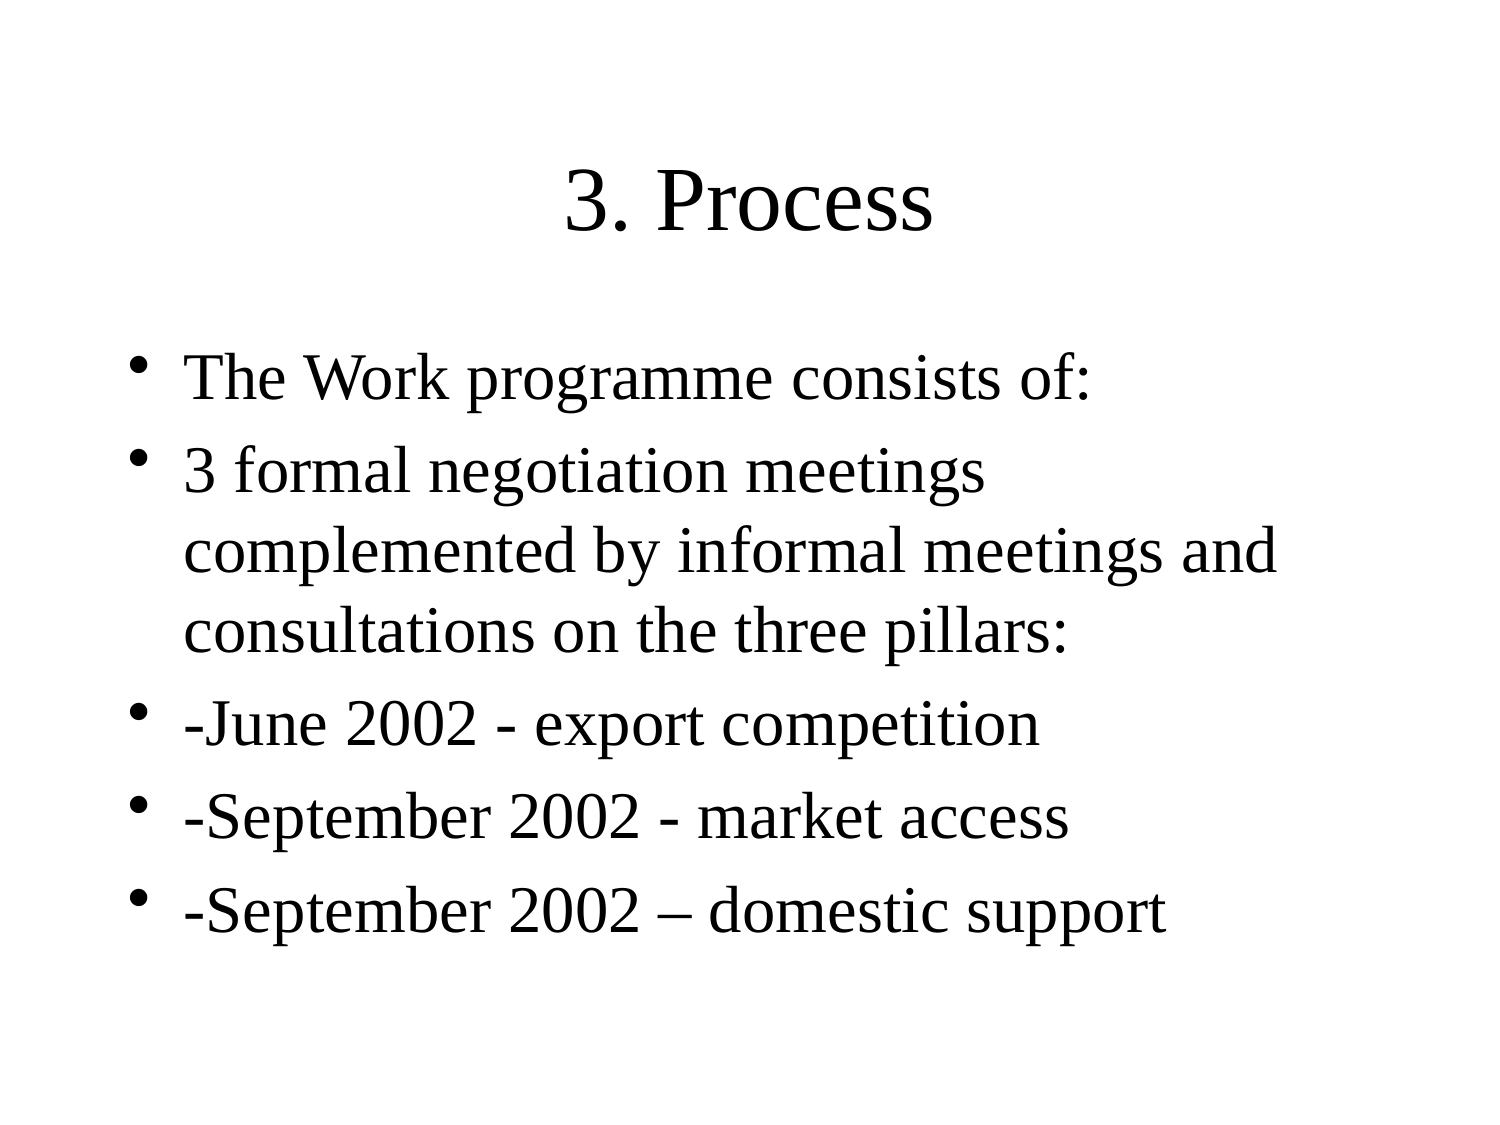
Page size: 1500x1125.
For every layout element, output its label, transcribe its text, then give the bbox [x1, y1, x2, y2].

title 3. Process [112, 99, 1388, 288]
list The Work programme consists of: 3 formal negotiation meetings complemented by informal meetings and consultations on the three pillars: -June 2002 - export competition -September 2002 - market access -September 2002 – domestic support [112, 324, 1388, 1001]
